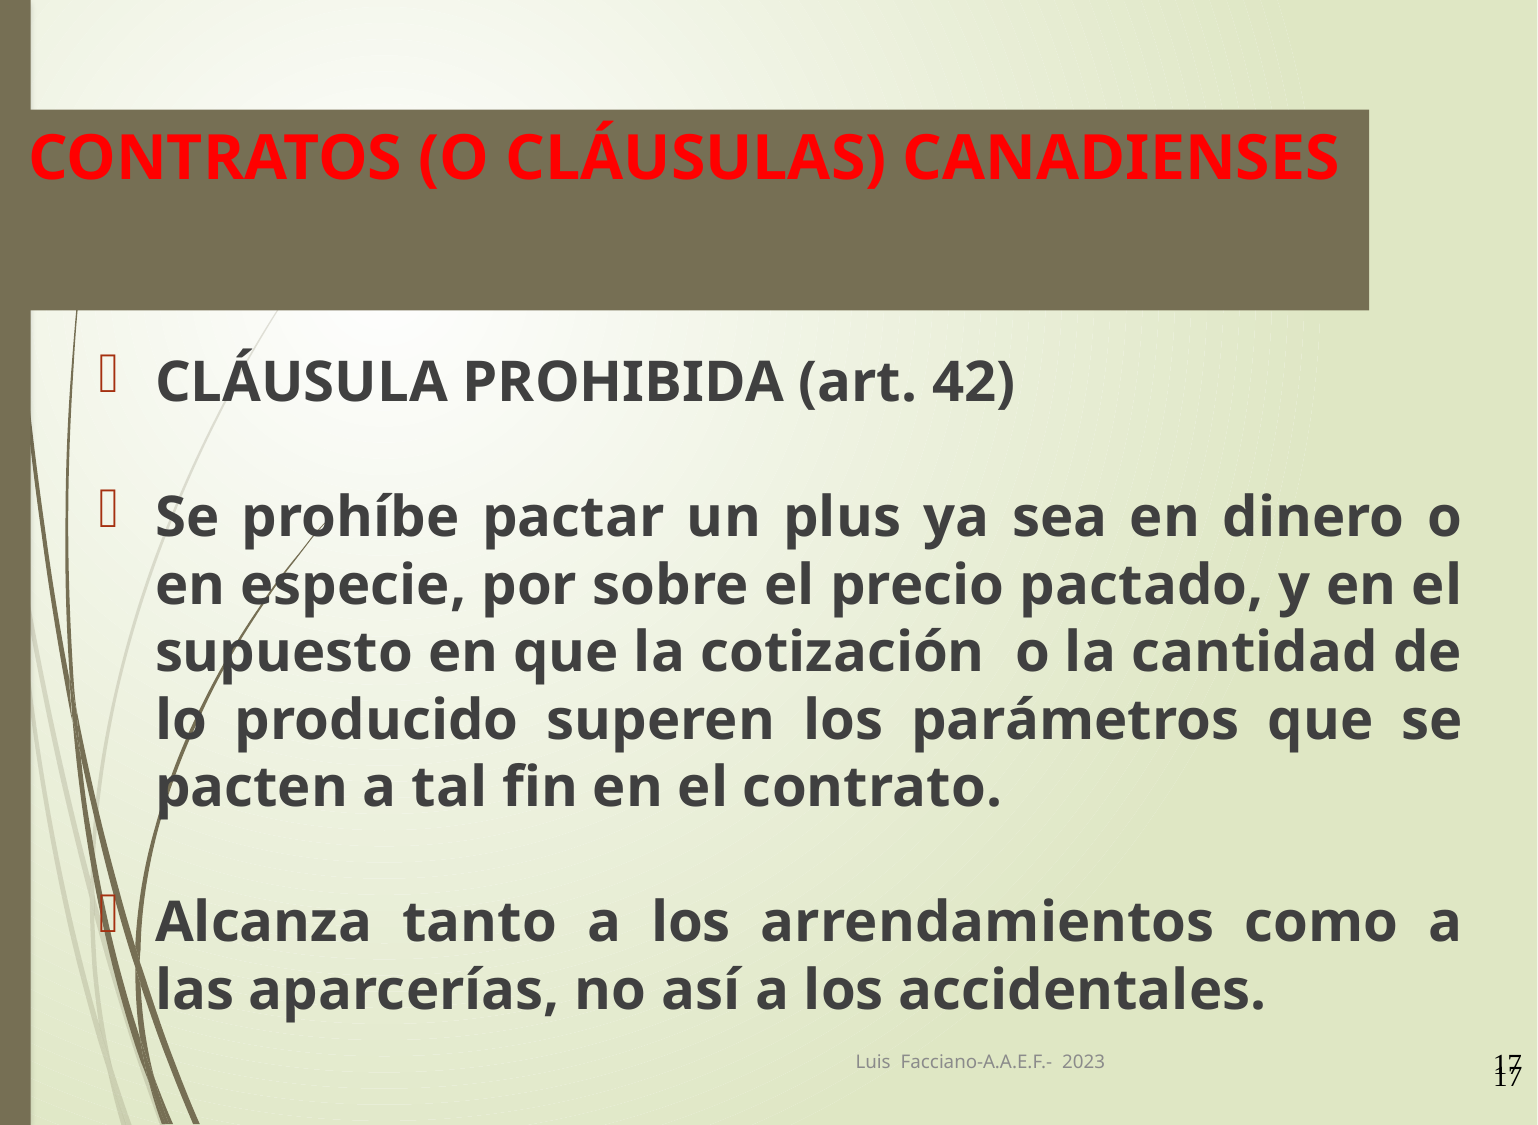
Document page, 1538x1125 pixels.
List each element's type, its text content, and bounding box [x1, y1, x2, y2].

footer Luis Facciano-A.A.E.F.- 2023 [989, 1036, 1538, 1086]
list CLÁUSULA PROHIBIDA (art. 42) Se prohíbe pactar un plus ya sea en dinero o en especie, por sobre el precio pactado, y en el supuesto en que la cotización o la cantidad de lo producido superen los parámetros que se pacten a tal fin en el contrato. Alcanza tanto a los arrendamientos como a las aparcerías, no así a los accidentales. [83, 338, 1478, 961]
title CONTRATOS (O CLÁUSULAS) CANADIENSES [0, 109, 1370, 311]
text_box [331, 1016, 989, 1095]
text_box 17 [1217, 1049, 1538, 1125]
